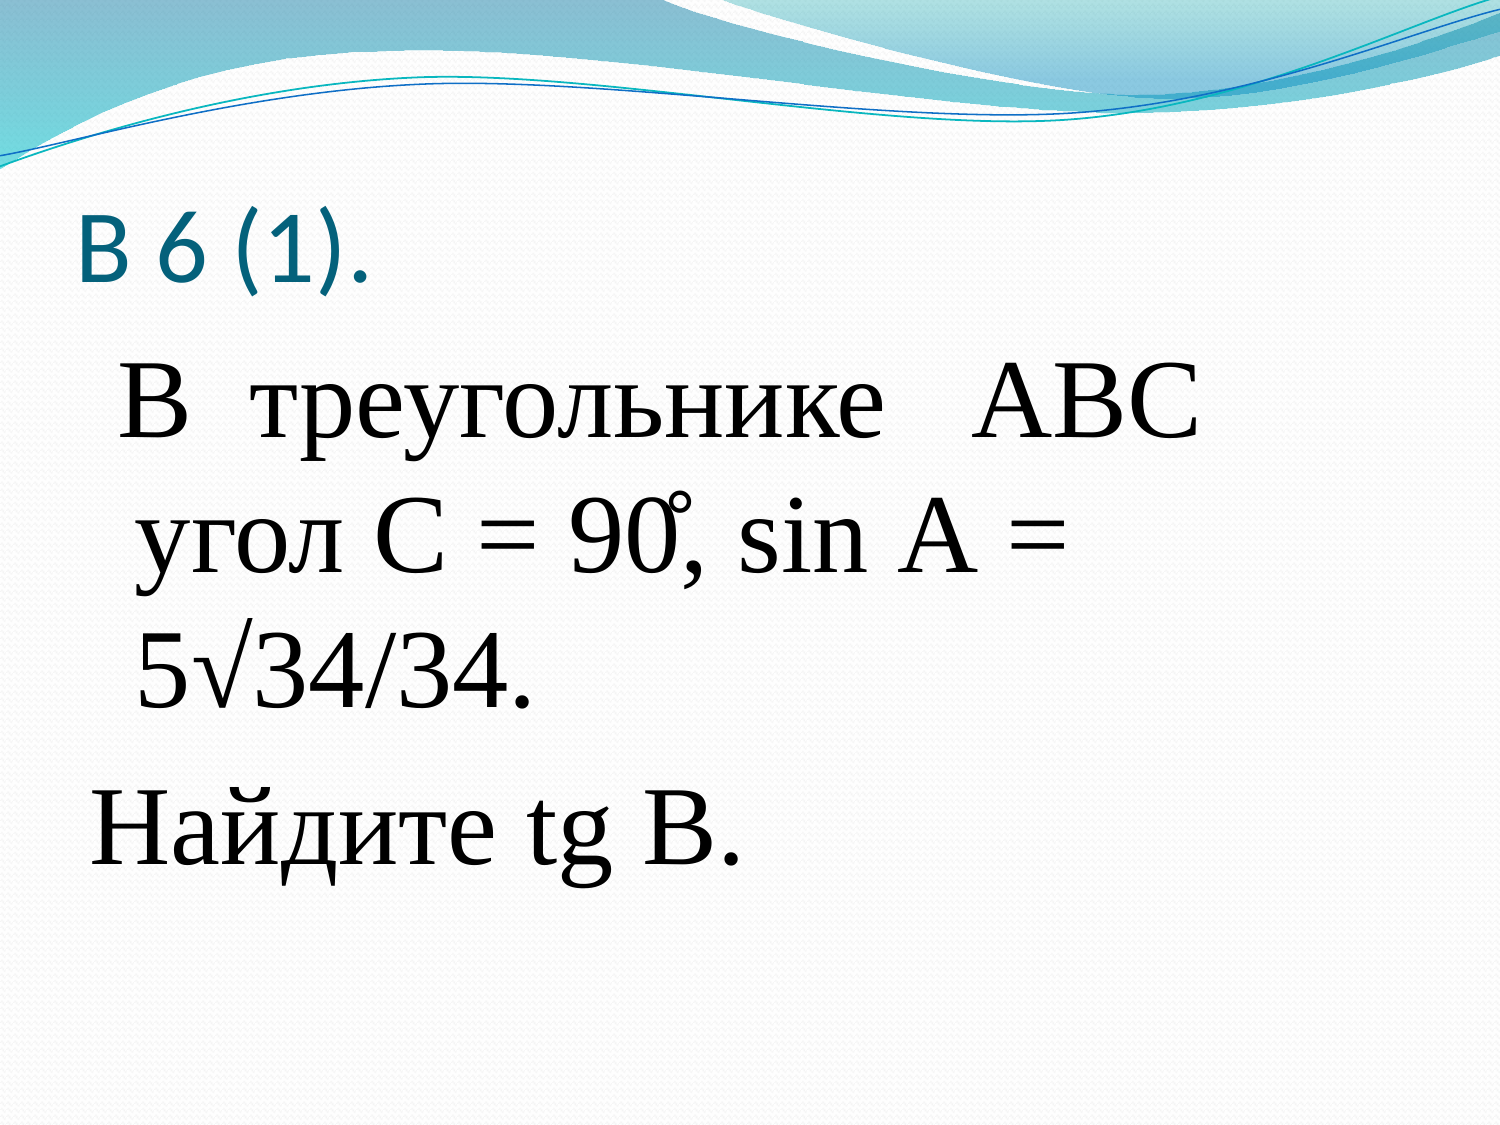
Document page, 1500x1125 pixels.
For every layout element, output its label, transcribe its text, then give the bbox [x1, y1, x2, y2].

list В треугольнике АВС угол С = 90̊, sin А = 5√34/34. Найдите tg В. [75, 317, 1425, 1038]
title В 6 (1). [75, 115, 1425, 303]
